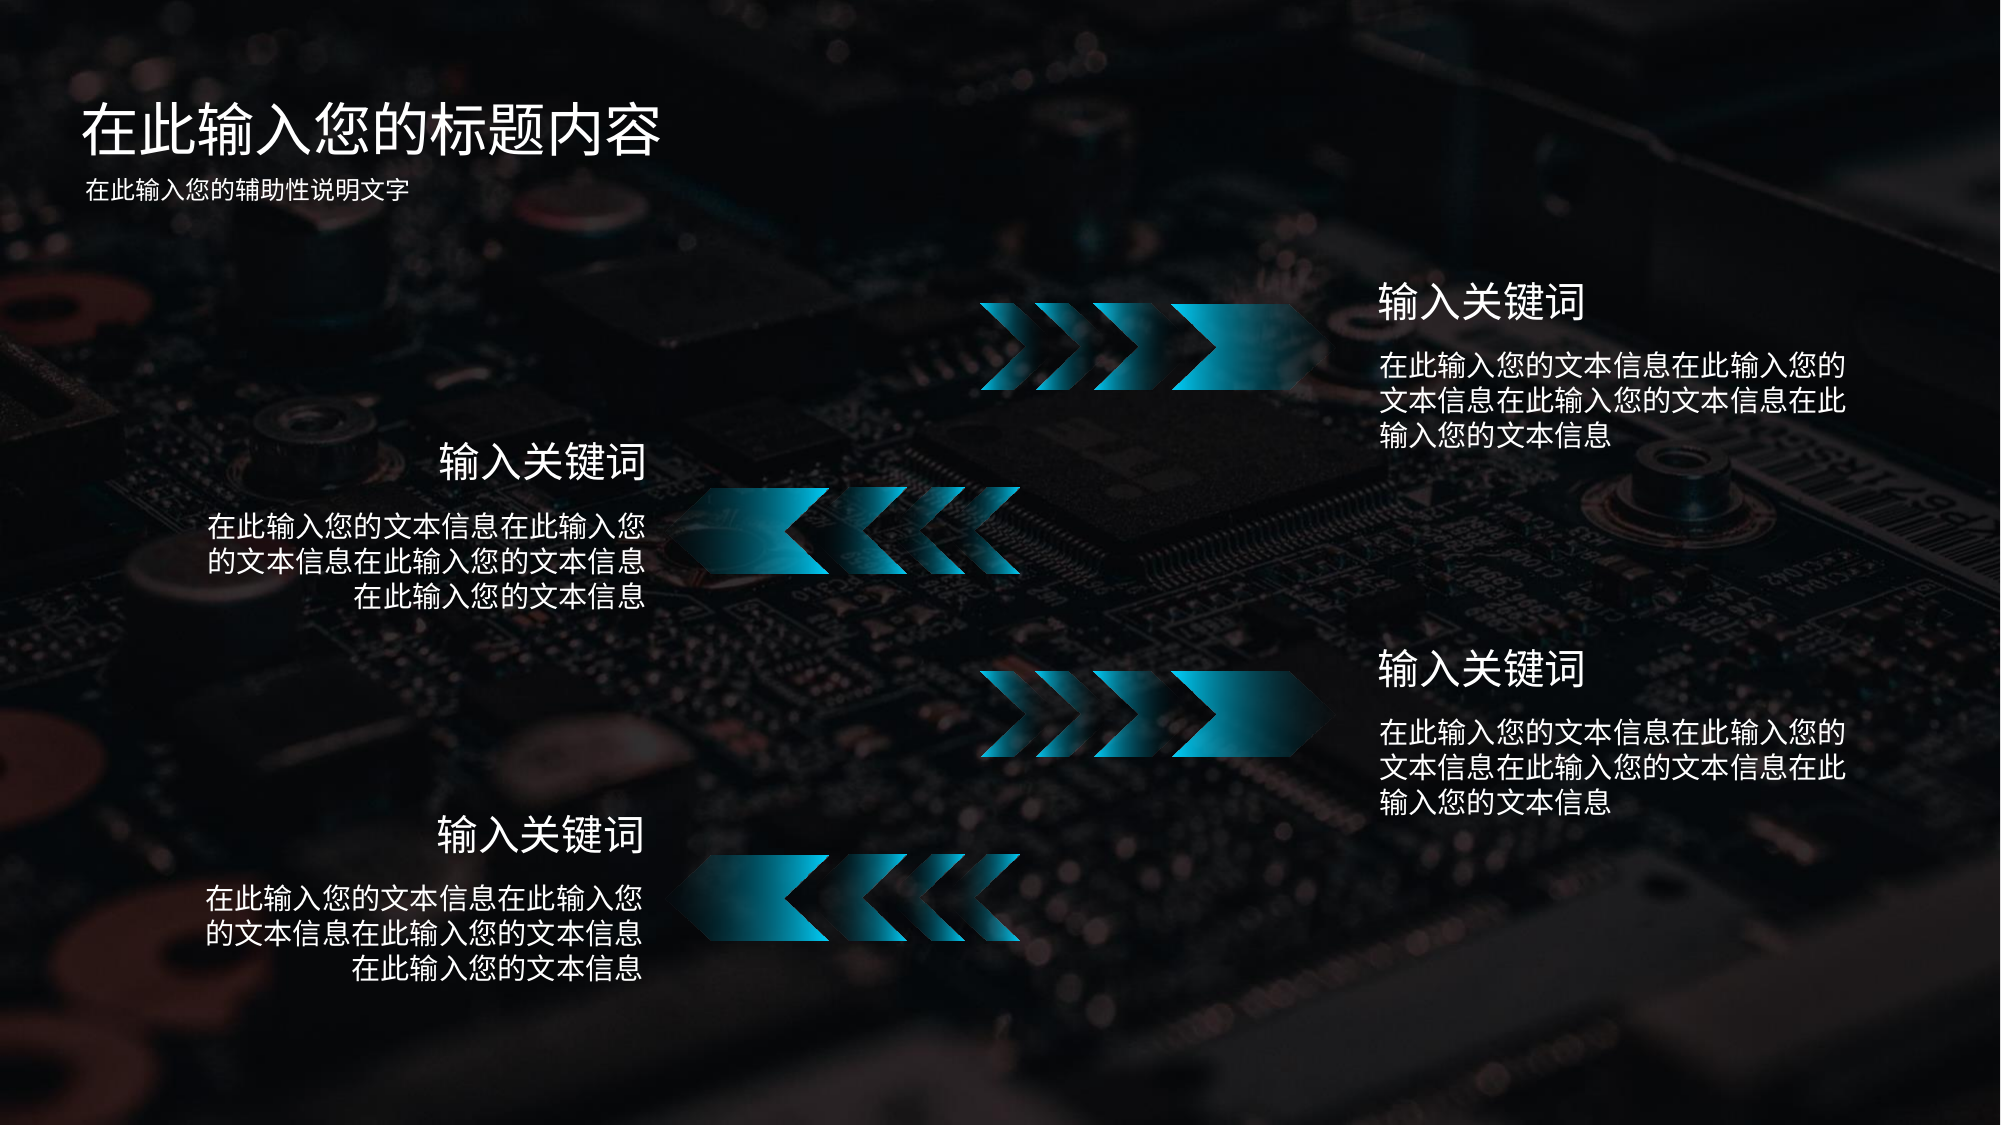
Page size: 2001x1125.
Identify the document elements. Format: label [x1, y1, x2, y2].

text_box [187, 436, 647, 614]
text_box [65, 85, 716, 213]
text_box [1379, 275, 1849, 454]
picture [0, 0, 2001, 1125]
text_box [620, 303, 1380, 941]
text_box [1379, 642, 1849, 821]
text_box [185, 808, 644, 987]
